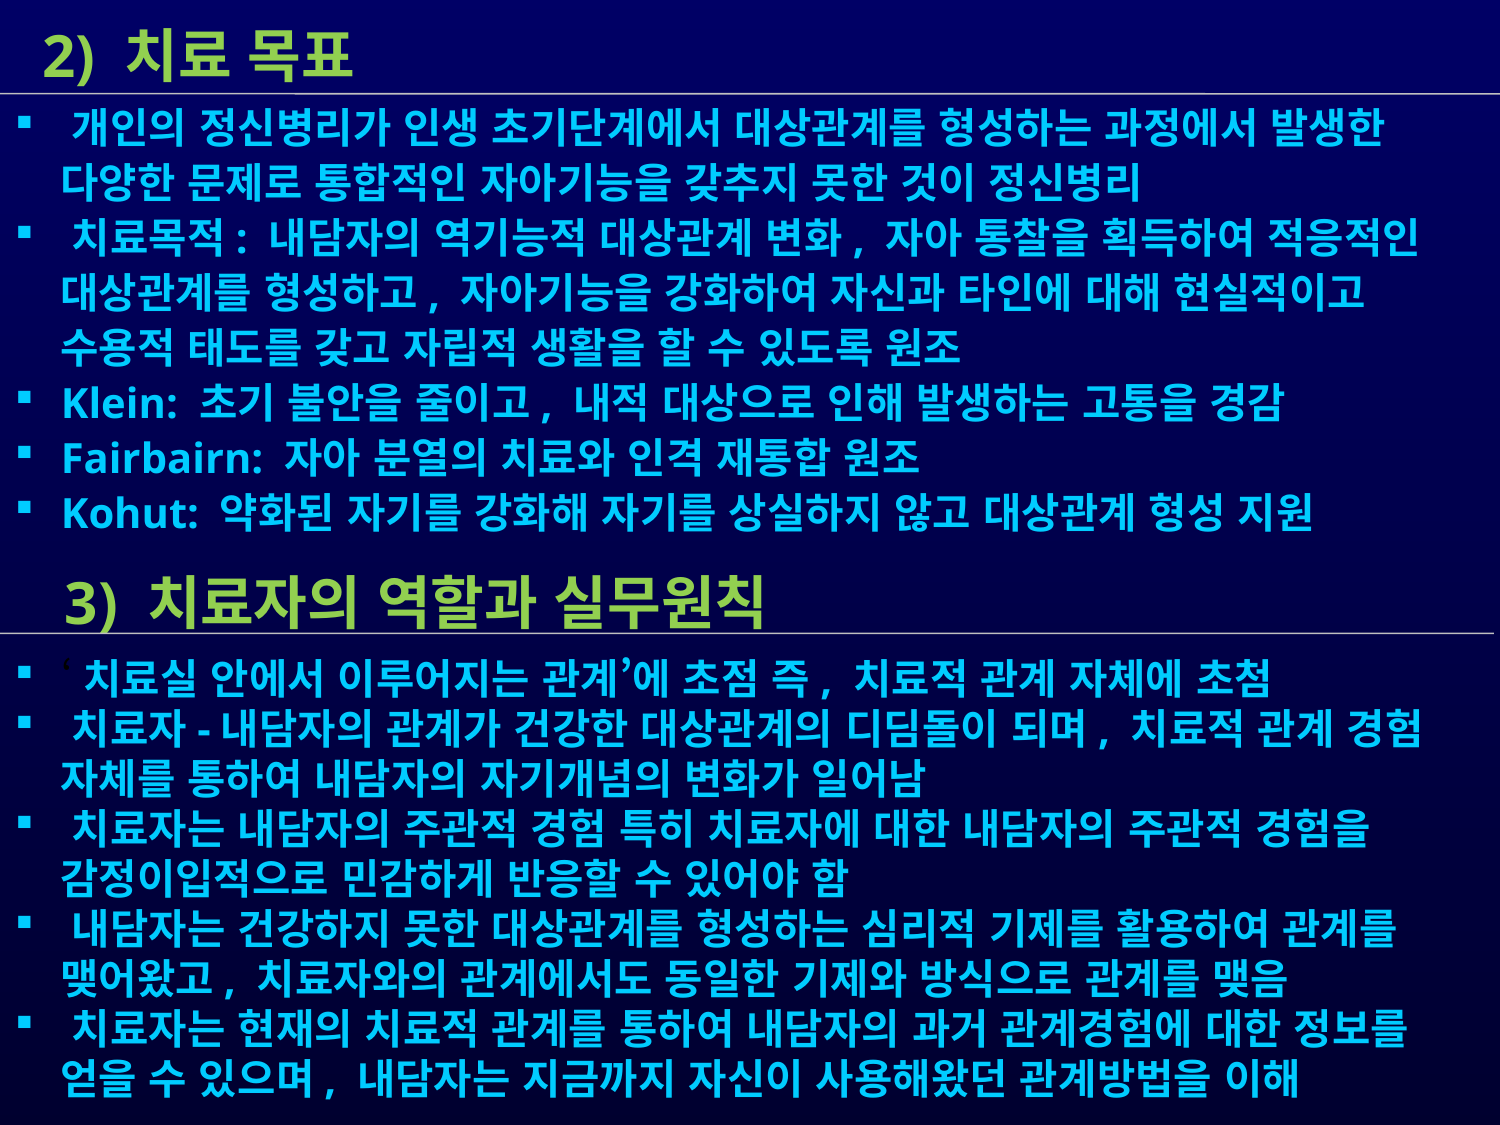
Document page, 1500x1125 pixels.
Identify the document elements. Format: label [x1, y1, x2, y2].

text_box [0, 11, 1500, 1125]
